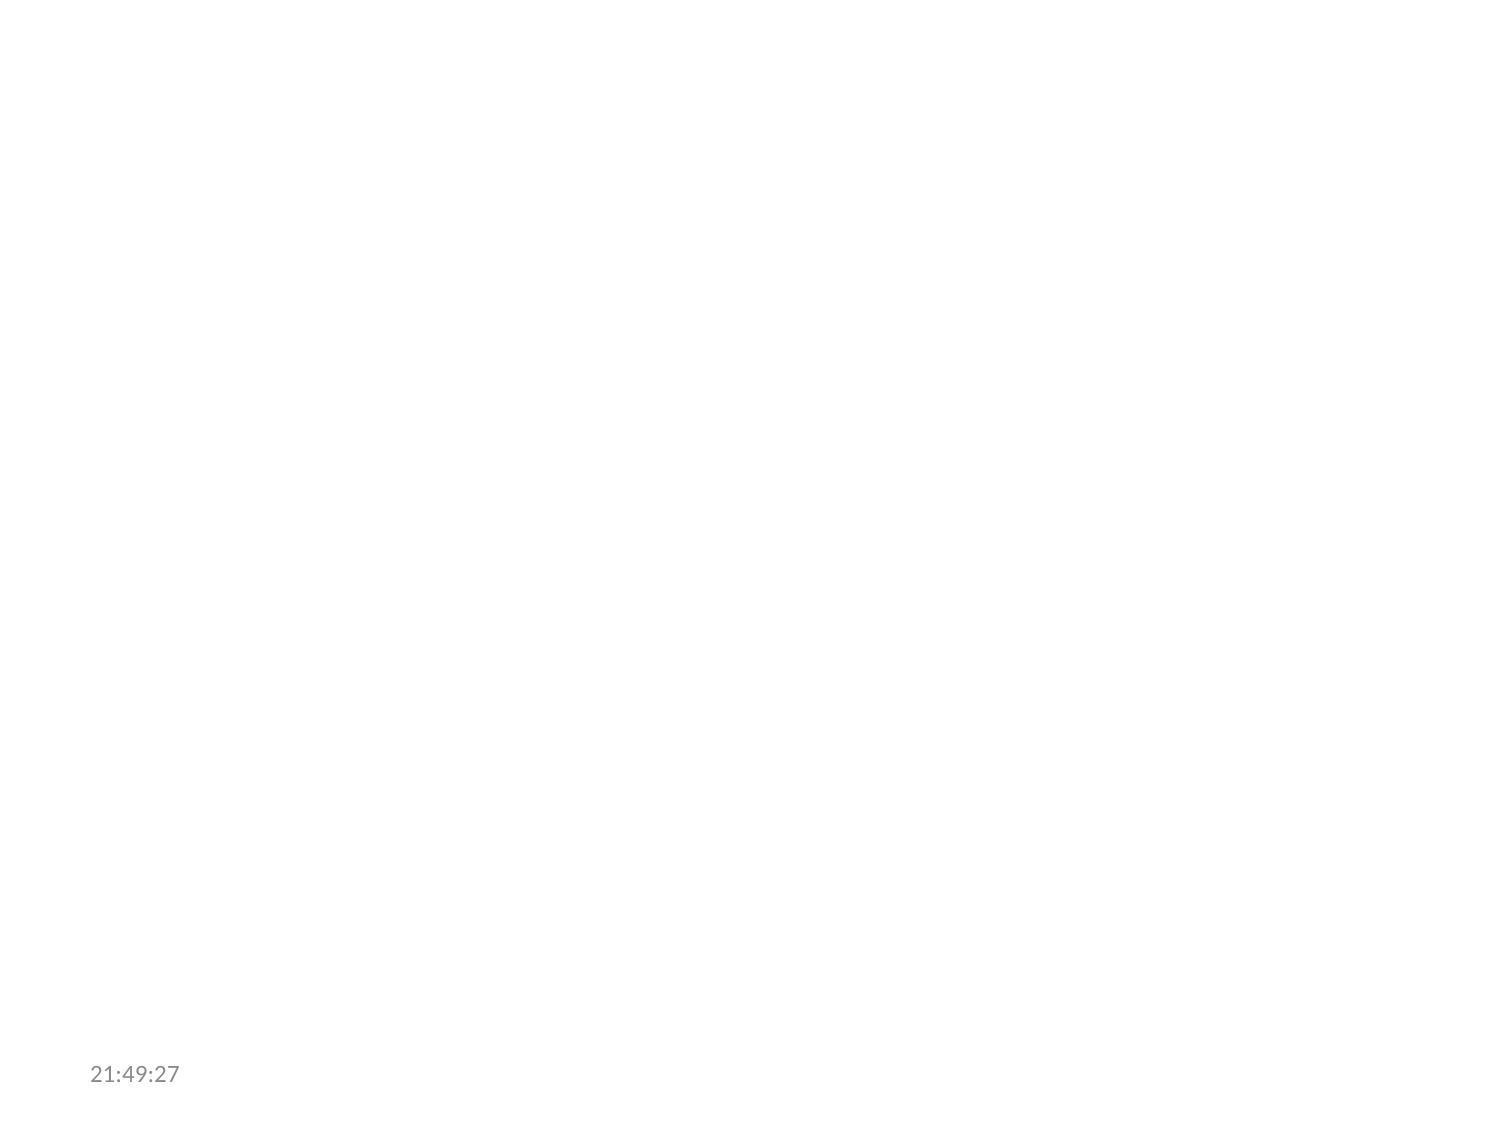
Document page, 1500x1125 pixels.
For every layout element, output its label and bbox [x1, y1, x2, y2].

slide_number [75, 1042, 425, 1103]
